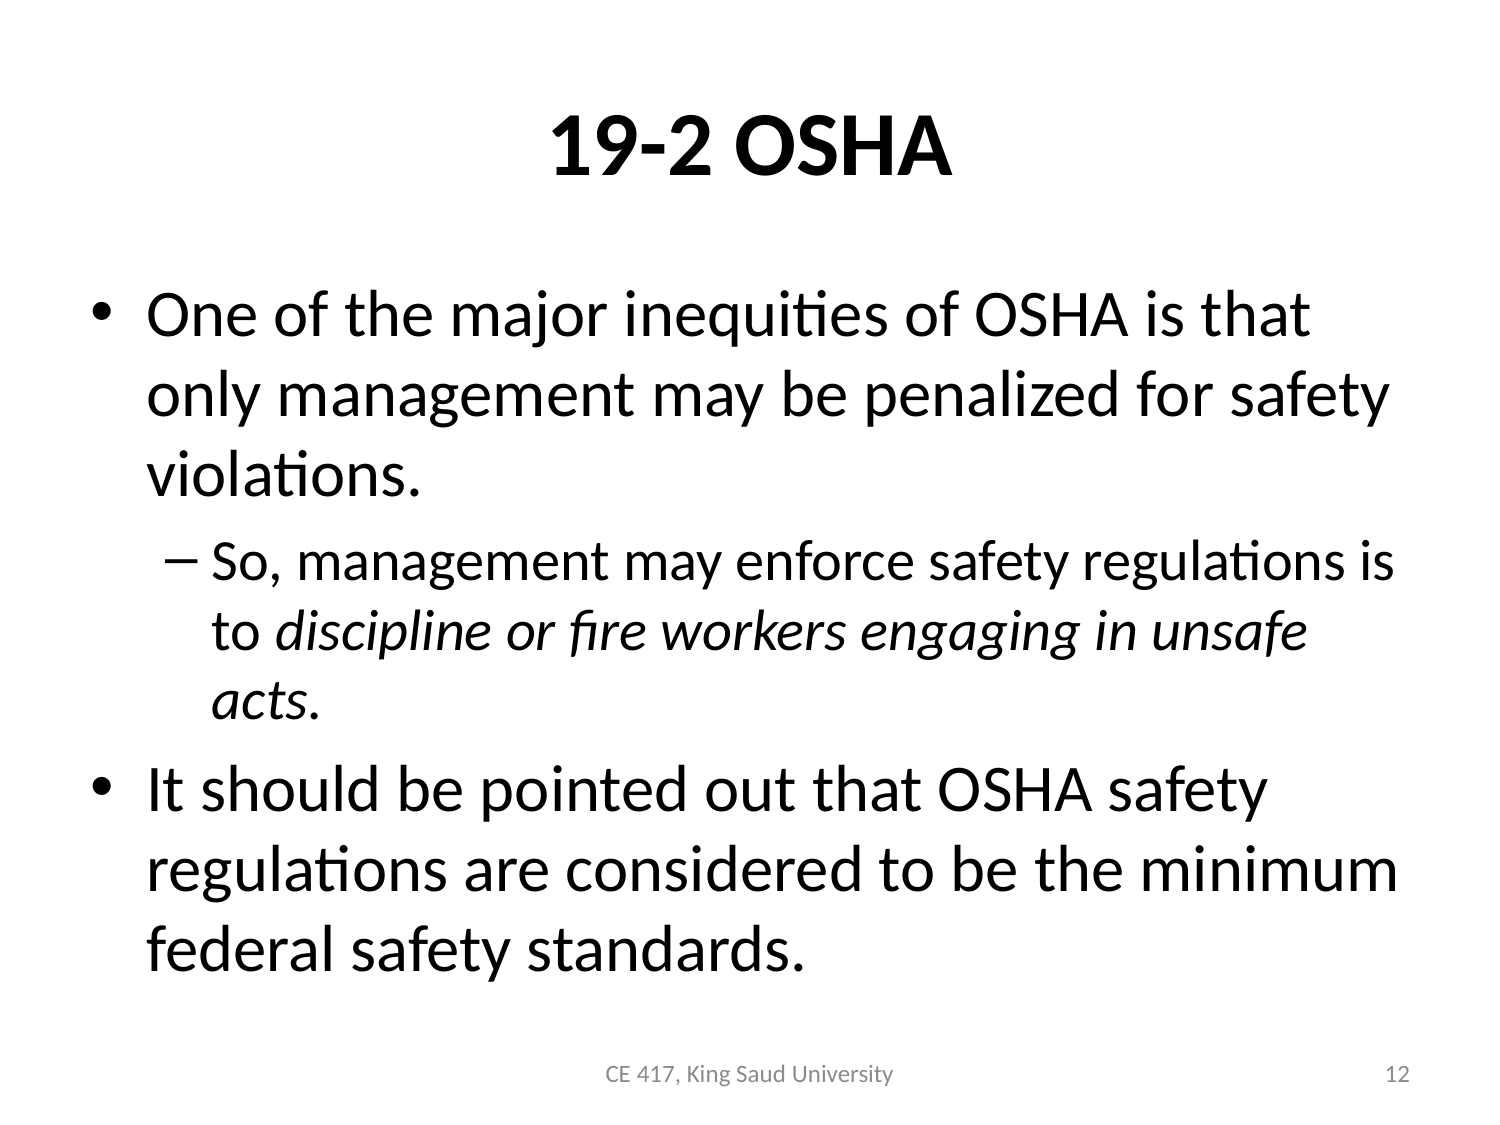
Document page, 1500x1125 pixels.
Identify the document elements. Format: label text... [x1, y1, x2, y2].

title 19-2 OSHA [75, 45, 1425, 233]
footer CE 417, King Saud University [512, 1042, 988, 1103]
slide_number 12 [1074, 1042, 1425, 1103]
list One of the major inequities of OSHA is that only management may be penalized for safety violations. So, management may enforce safety regulations is to discipline or fire workers engaging in unsafe acts. It should be pointed out that OSHA safety regulations are considered to be the minimum federal safety standards. [75, 262, 1425, 1005]
